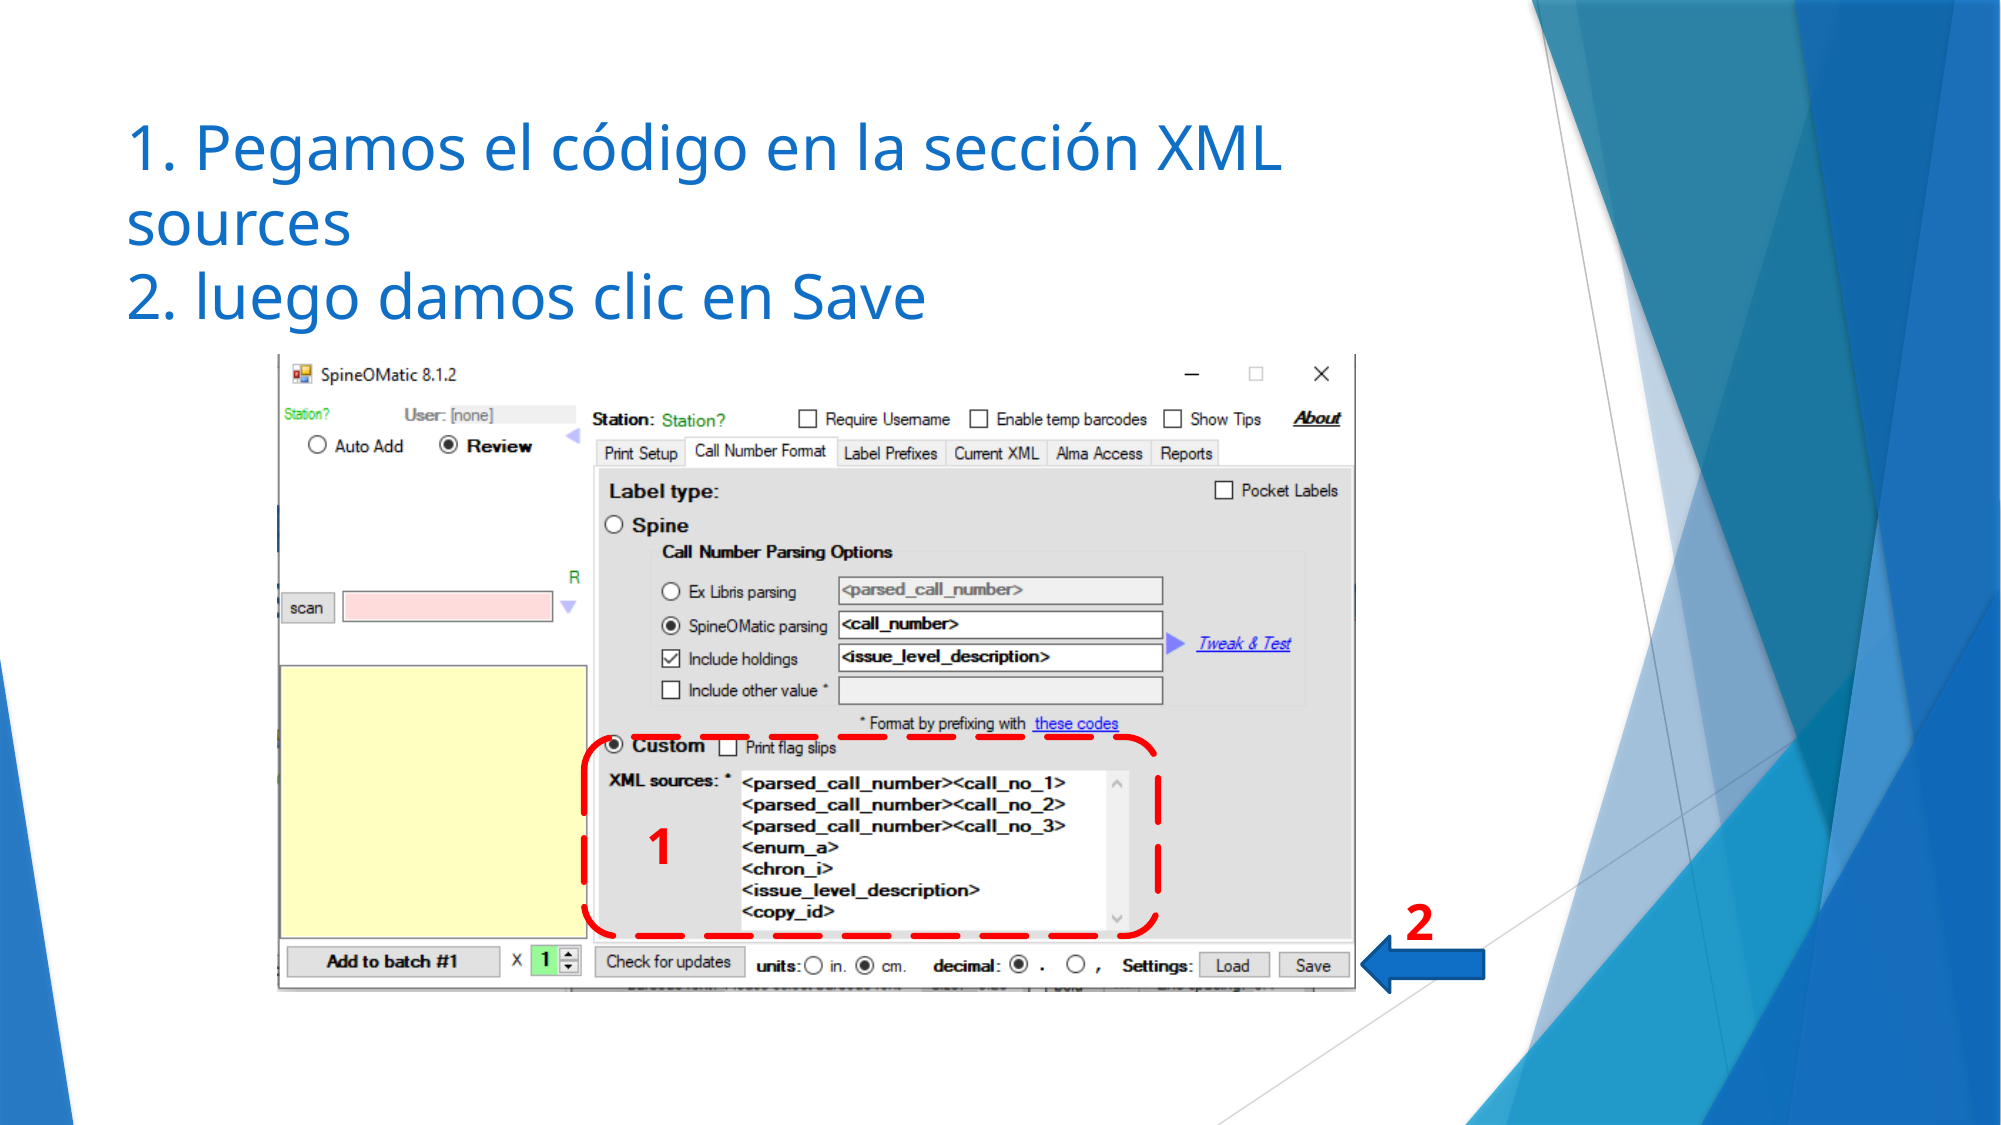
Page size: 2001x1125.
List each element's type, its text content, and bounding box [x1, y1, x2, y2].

text_box 2 [1390, 883, 1454, 959]
title 1. Pegamos el código en la sección XML sources 2. luego damos clic en Save [111, 99, 1522, 317]
text_box [1361, 934, 1486, 995]
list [276, 353, 1356, 992]
